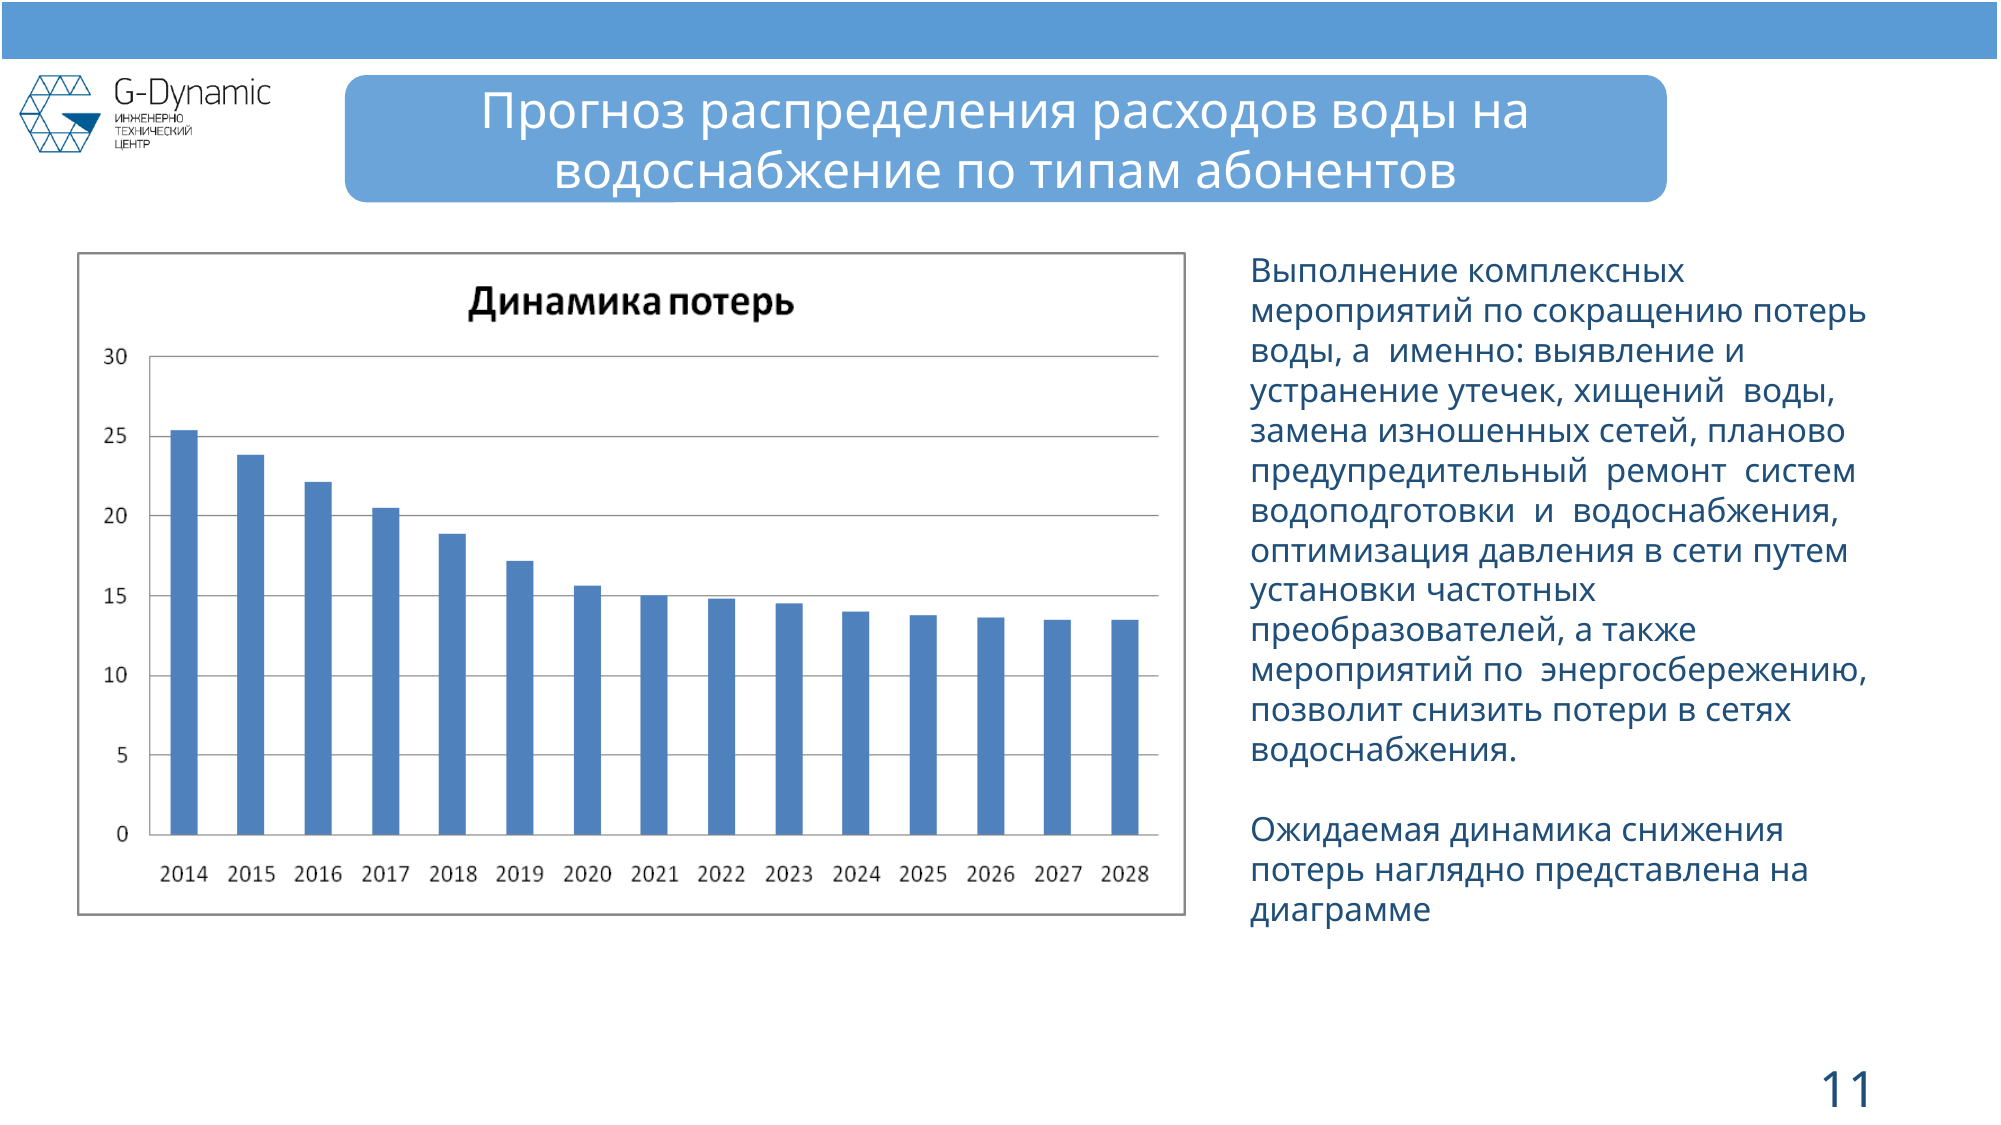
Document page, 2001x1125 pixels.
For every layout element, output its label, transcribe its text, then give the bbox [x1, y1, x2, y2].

picture [0, 52, 292, 174]
text_box Прогноз распределения расходов воды на водоснабжение по типам абонентов [343, 73, 1668, 204]
table_header [2, 2, 1997, 59]
slide_number 11 [1541, 1024, 1892, 1125]
picture [76, 251, 1187, 917]
text_box Выполнение комплексных мероприятий по сокращению потерь воды, а именно: выявление и устранение утечек, хищений воды, замена изношенных сетей, планово предупредительный ремонт систем водоподготовки и водоснабжения, оптимизация давления в сети путем установки частотных преобразователей, а также мероприятий по энергосбережению, позволит снизить потери в сетях водоснабжения. Ожидаемая динамика снижения потерь наглядно представлена на диаграмме [1241, 240, 1892, 680]
